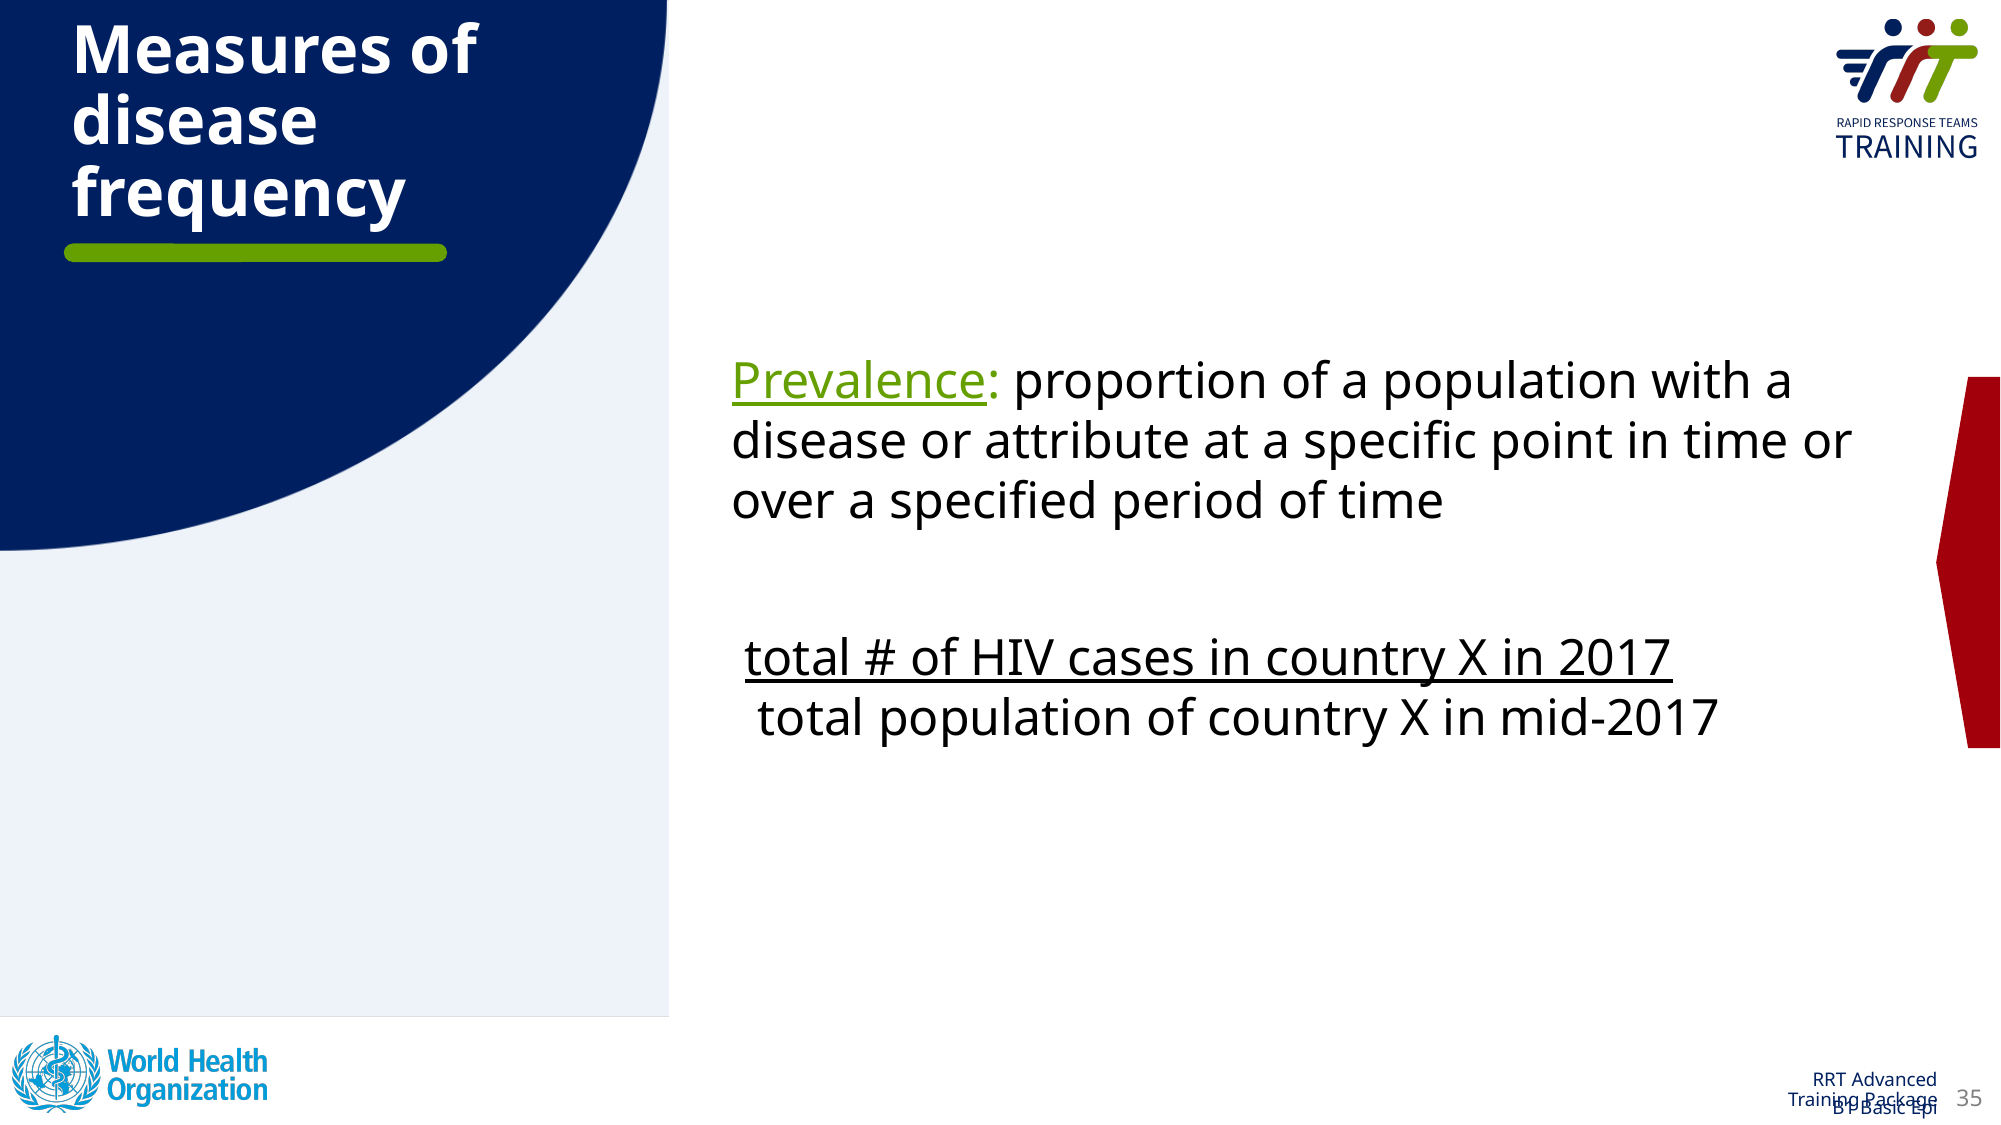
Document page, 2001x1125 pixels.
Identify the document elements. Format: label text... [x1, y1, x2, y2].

picture [58, 1050, 64, 1058]
text_box Prevalence: proportion of a population with a disease or attribute at a specific point in time or over a specified period of time total # of HIV cases in country X in 2017 total population of country X in mid-2017 [724, 255, 1969, 753]
picture [1835, 19, 1978, 167]
text_box [63, 243, 448, 263]
title Measures of disease frequency [63, 44, 600, 202]
picture [12, 1083, 48, 1113]
picture [0, 0, 669, 1018]
picture [12, 1035, 267, 1113]
